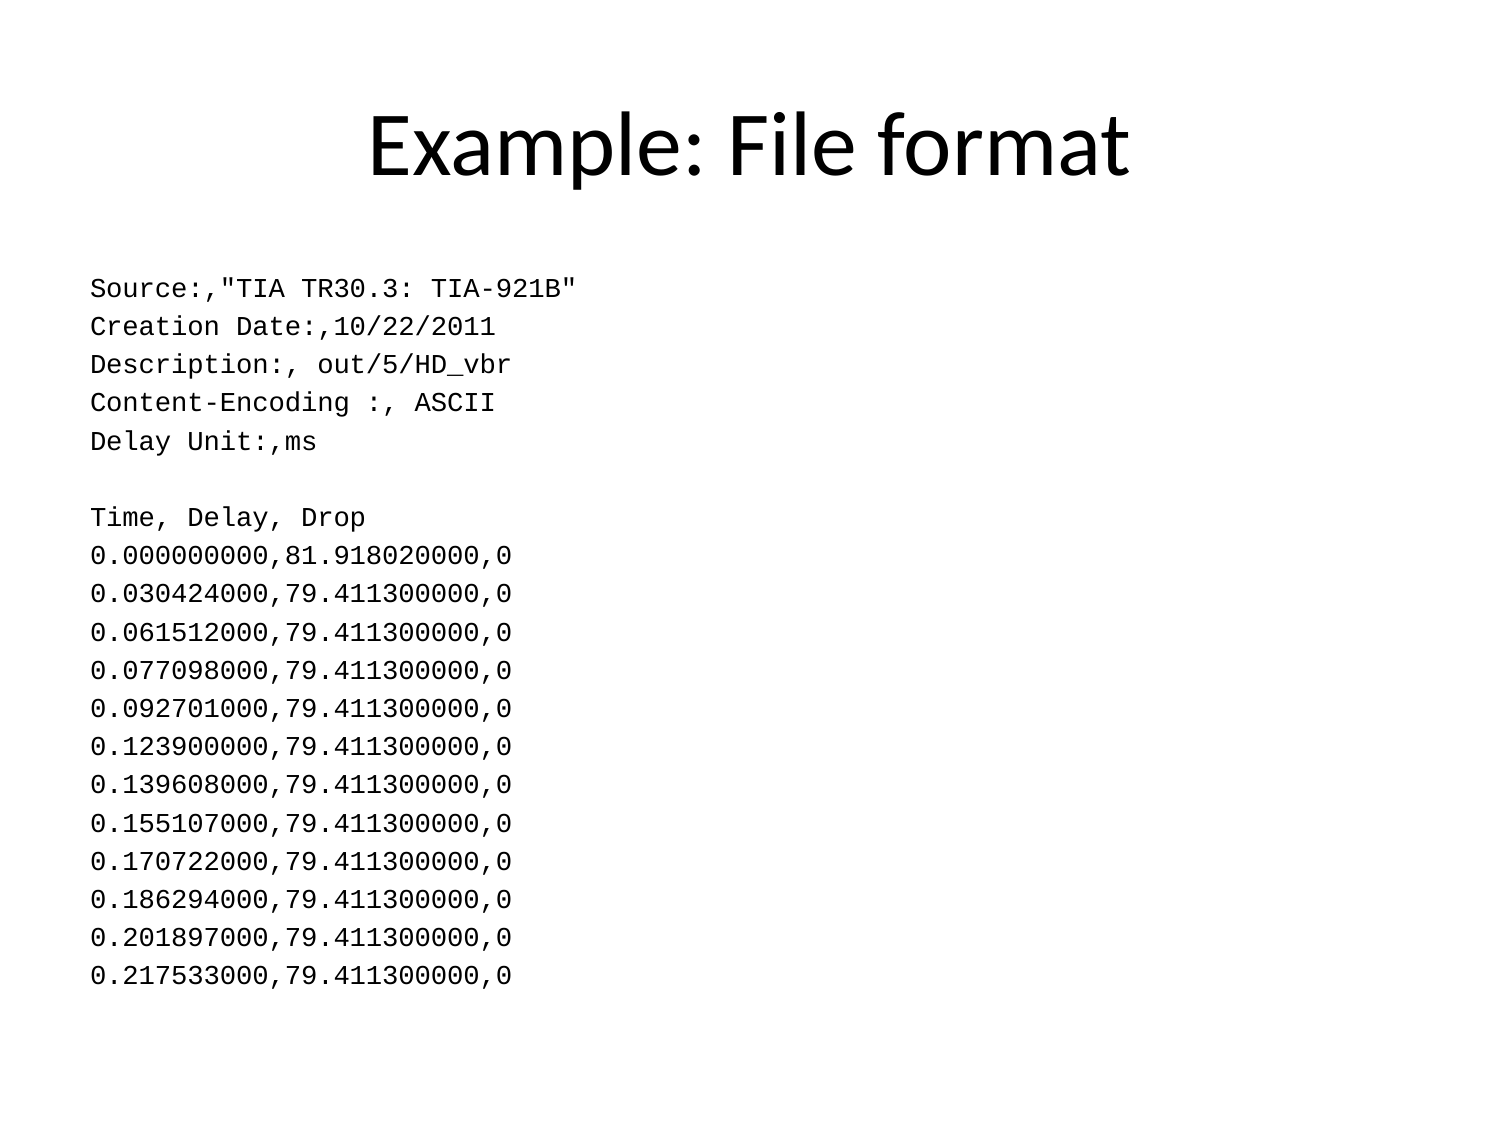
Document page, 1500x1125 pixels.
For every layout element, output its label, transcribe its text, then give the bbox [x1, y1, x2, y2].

title Example: File format [75, 45, 1425, 233]
list Source:,"TIA TR30.3: TIA-921B" Creation Date:,10/22/2011 Description:, out/5/HD_vbr Content-Encoding :, ASCII Delay Unit:,ms Time, Delay, Drop 0.000000000,81.918020000,0 0.030424000,79.411300000,0 0.061512000,79.411300000,0 0.077098000,79.411300000,0 0.092701000,79.411300000,0 0.123900000,79.411300000,0 0.139608000,79.411300000,0 0.155107000,79.411300000,0 0.170722000,79.411300000,0 0.186294000,79.411300000,0 0.201897000,79.411300000,0 0.217533000,79.411300000,0 [75, 262, 1425, 1005]
